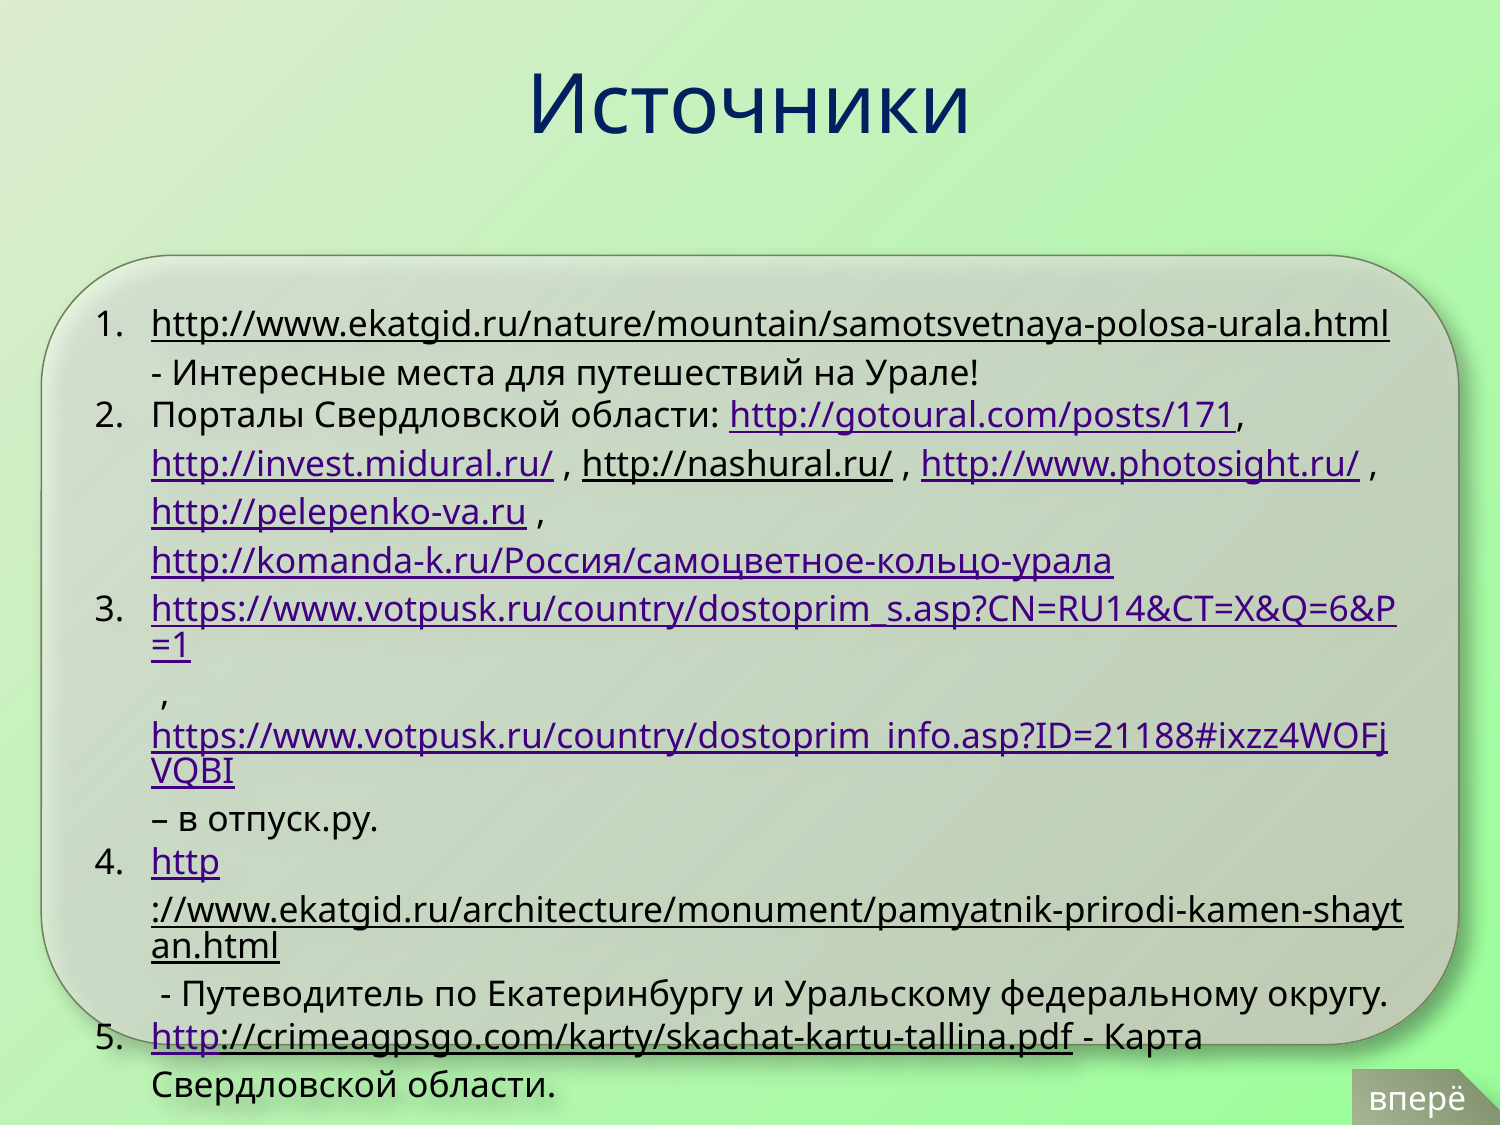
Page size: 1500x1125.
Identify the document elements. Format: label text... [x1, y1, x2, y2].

text_box Источники [0, 42, 1500, 169]
text_box http://www.ekatgid.ru/nature/mountain/samotsvetnaya-polosa-urala.html - Интересные места для путешествий на Урале! Порталы Свердловской области: http://gotoural.com/posts/171, http://invest.midural.ru/ , http://nashural.ru/ , http://www.photosight.ru/ , http://pelepenko-va.ru , http://komanda-k.ru/Россия/самоцветное-кольцо-урала https://www.votpusk.ru/country/dostoprim_s.asp?CN=RU14&CT=X&Q=6&P=1 , https://www.votpusk.ru/country/dostoprim_info.asp?ID=21188#ixzz4WOFjVQBI– в отпуск.ру. http://www.ekatgid.ru/architecture/monument/pamyatnik-prirodi-kamen-shaytan.html - Путеводитель по Екатеринбургу и Уральскому федеральному округу. http://crimeagpsgo.com/karty/skachat-kartu-tallina.pdf - Карта Свердловской области. [40, 254, 1460, 1046]
text_box вперёд [1352, 1069, 1500, 1125]
